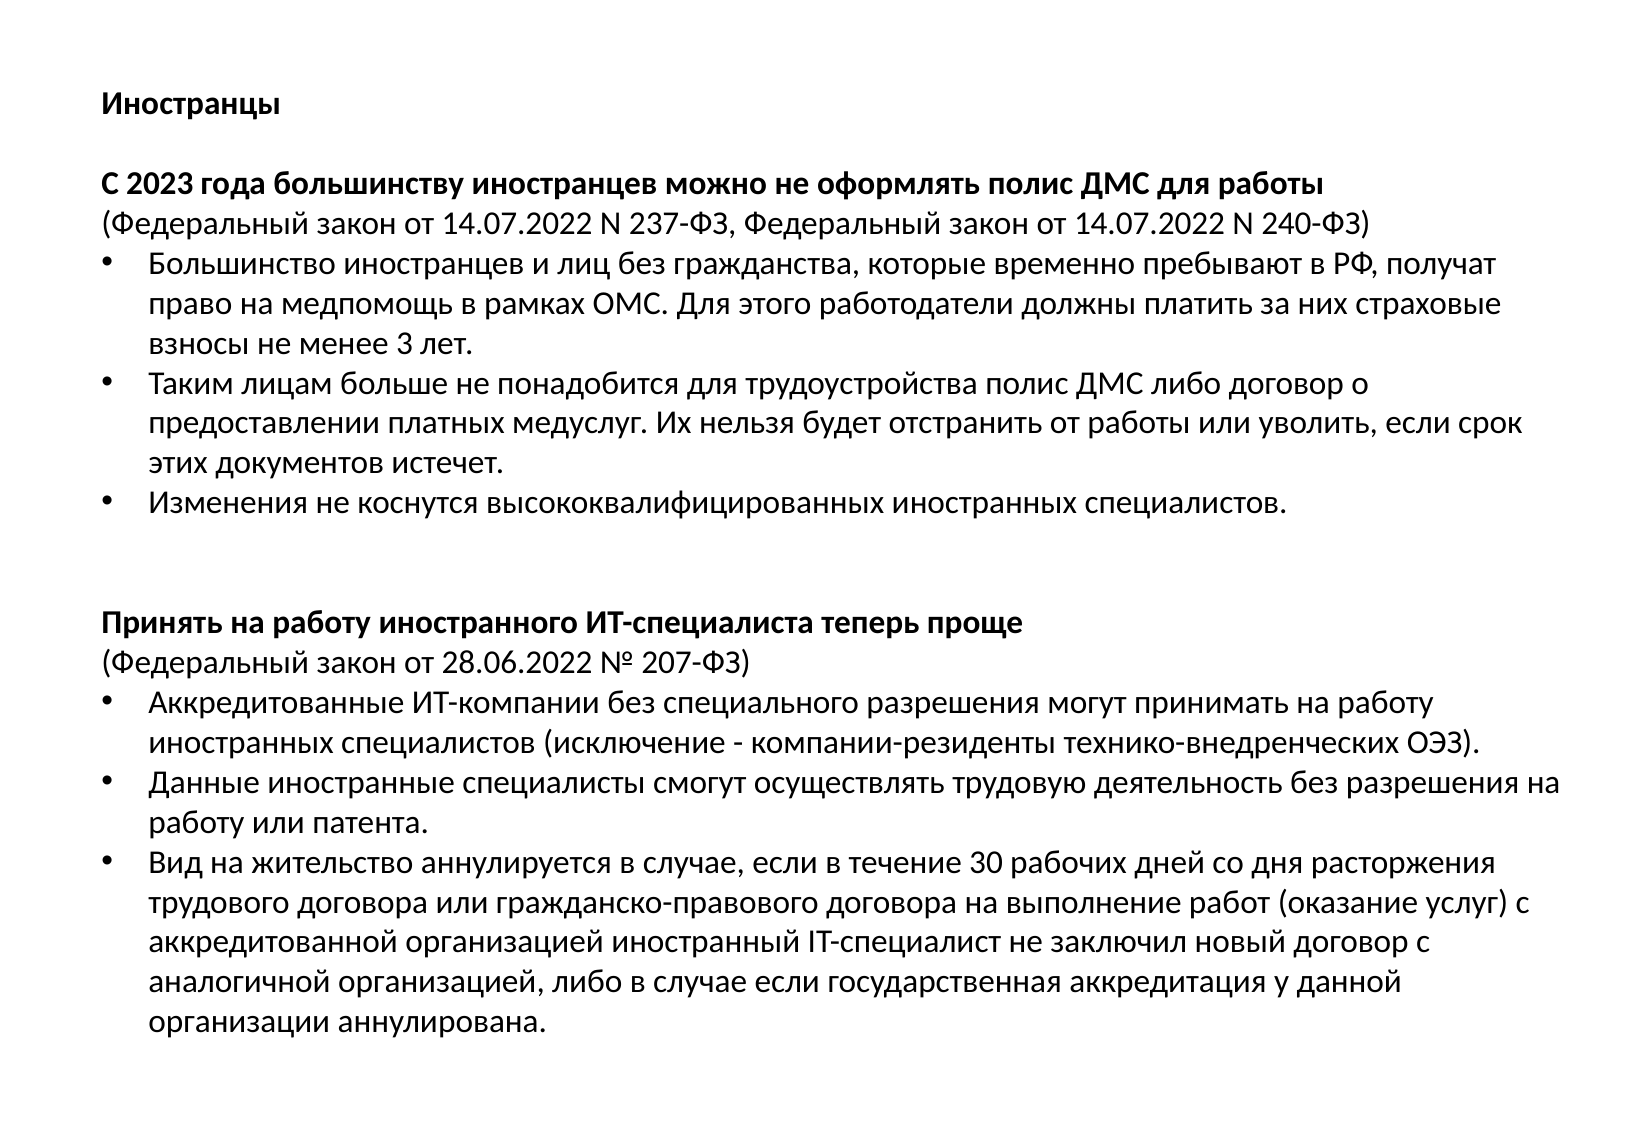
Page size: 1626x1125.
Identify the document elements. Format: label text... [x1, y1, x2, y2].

text_box Иностранцы С 2023 года большинству иностранцев можно не оформлять полис ДМС для работы (Федеральный закон от 14.07.2022 N 237-ФЗ, Федеральный закон от 14.07.2022 N 240-ФЗ) Большинство иностранцев и лиц без гражданства, которые временно пребывают в РФ, получат право на медпомощь в рамках ОМС. Для этого работодатели должны платить за них страховые взносы не менее 3 лет. Таким лицам больше не понадобится для трудоустройства полис ДМС либо договор о предоставлении платных медуслуг. Их нельзя будет отстранить от работы или уволить, если срок этих документов истечет. Изменения не коснутся высококвалифицированных иностранных специалистов. Принять на работу иностранного ИТ-специалиста теперь проще (Федеральный закон от 28.06.2022 № 207-ФЗ) Аккредитованные ИТ-компании без специального разрешения могут принимать на работу иностранных специалистов (исключение - компании-резиденты технико-внедренческих ОЭЗ). Данные иностранные специалисты смогут осуществлять трудовую деятельность без разрешения на работу или патента. Вид на жительство аннулируется в случае, если в течение 30 рабочих дней со дня расторжения трудового договора или гражданско-правового договора на выполнение работ (оказание услуг) с аккредитованной организацией иностранный IT-специалист не заключил новый договор с аналогичной организацией, либо в случае если государственная аккредитация у данной организации аннулирована. [86, 73, 1581, 1047]
